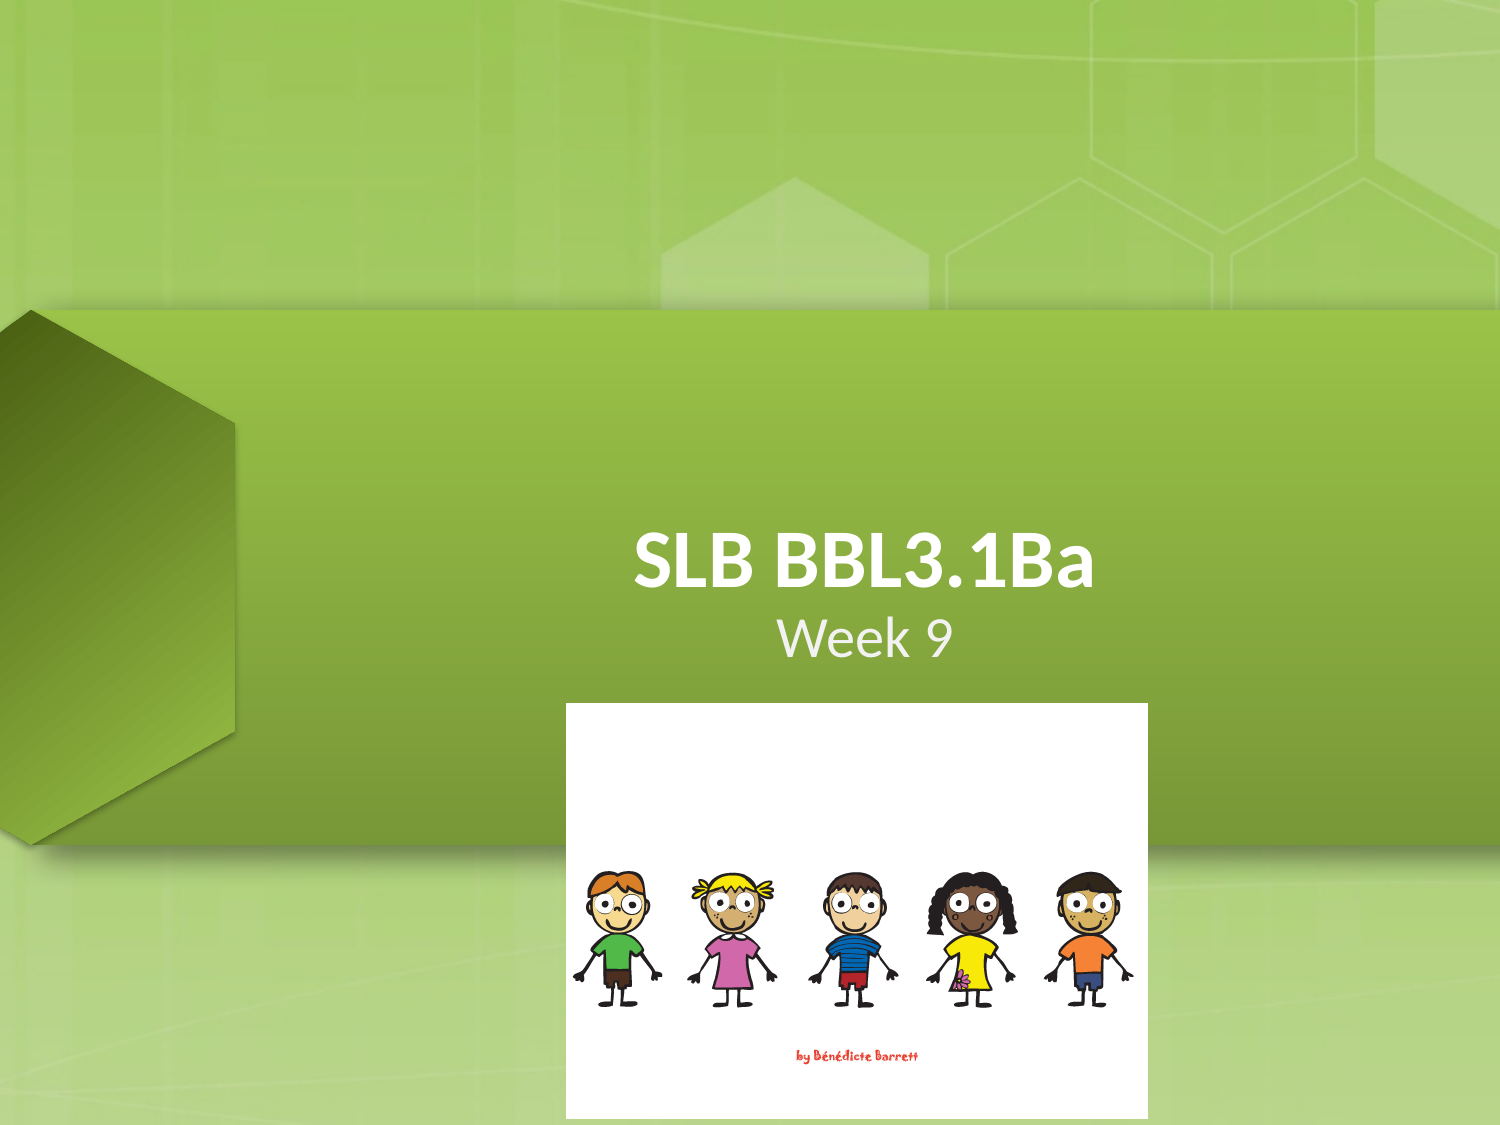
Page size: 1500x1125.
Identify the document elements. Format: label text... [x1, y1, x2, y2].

picture [0, 703, 1500, 1125]
picture [0, 0, 1500, 332]
subtitle Week 9 [243, 610, 1488, 837]
title SLB BBL3.1Ba [243, 287, 1488, 604]
